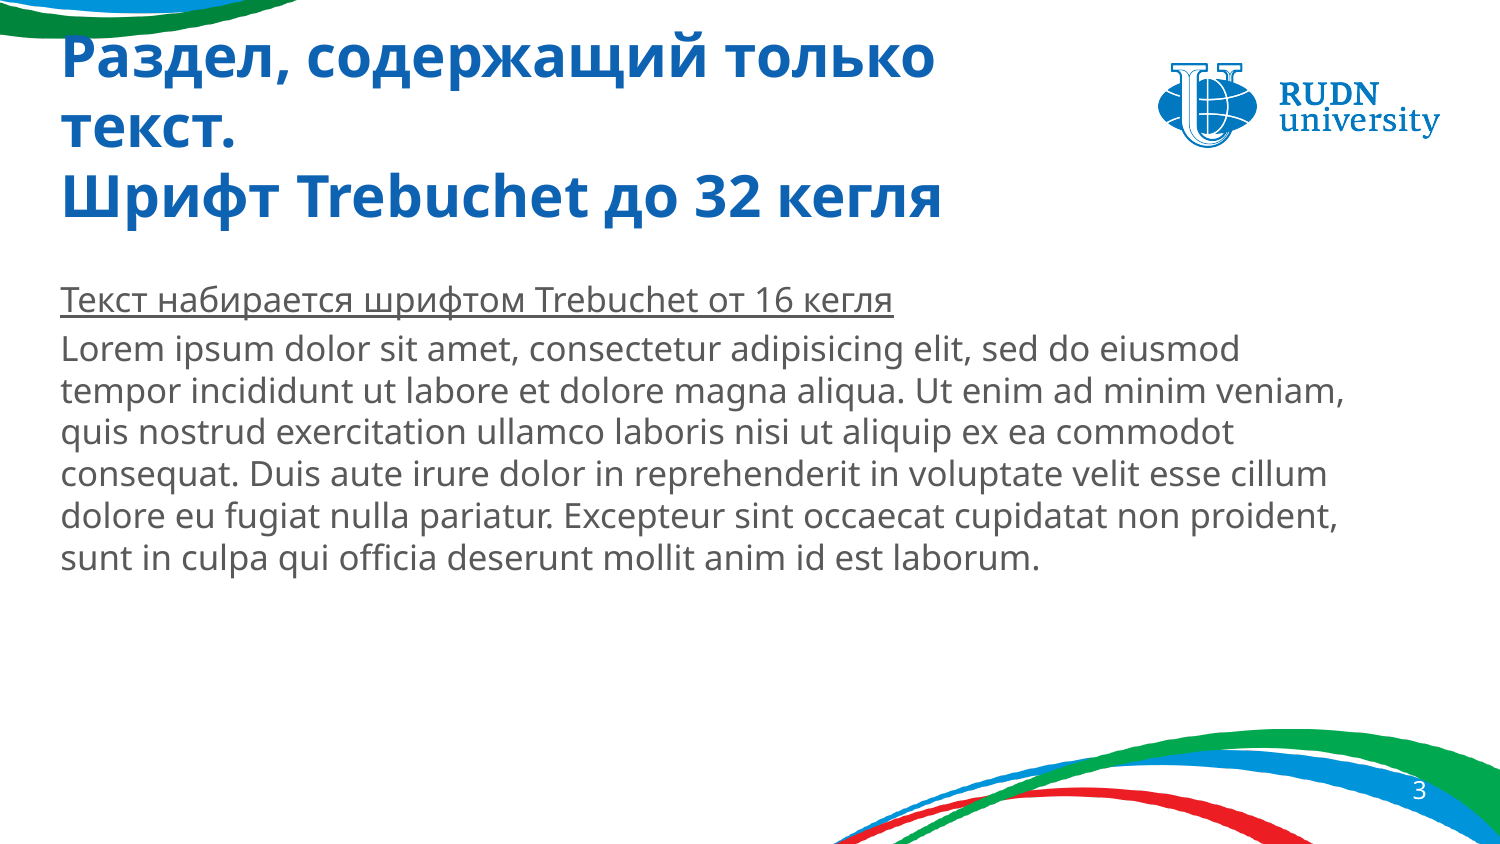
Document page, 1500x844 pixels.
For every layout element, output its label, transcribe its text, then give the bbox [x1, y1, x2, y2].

slide_number 3 [1397, 769, 1440, 815]
picture [0, 0, 1500, 844]
subtitle Текст набирается шрифтом Trebuchet от 16 кегля Lorem ipsum dolor sit amet, consectetur adipisicing elit, sed do eiusmod tempor incididunt ut labore et dolore magna aliqua. Ut enim ad minim veniam, quis nostrud exercitation ullamco laboris nisi ut aliquip ex ea commodot consequat. Duis aute irure dolor in reprehenderit in voluptate velit esse cillum dolore eu fugiat nulla pariatur. Excepteur sint occaecat cupidatat non proident, sunt in culpa qui officia deserunt mollit anim id est laborum. [45, 270, 1363, 624]
title Раздел, содержащий только текст. Шрифт Trebuchet до 32 кегля [45, 78, 1095, 170]
